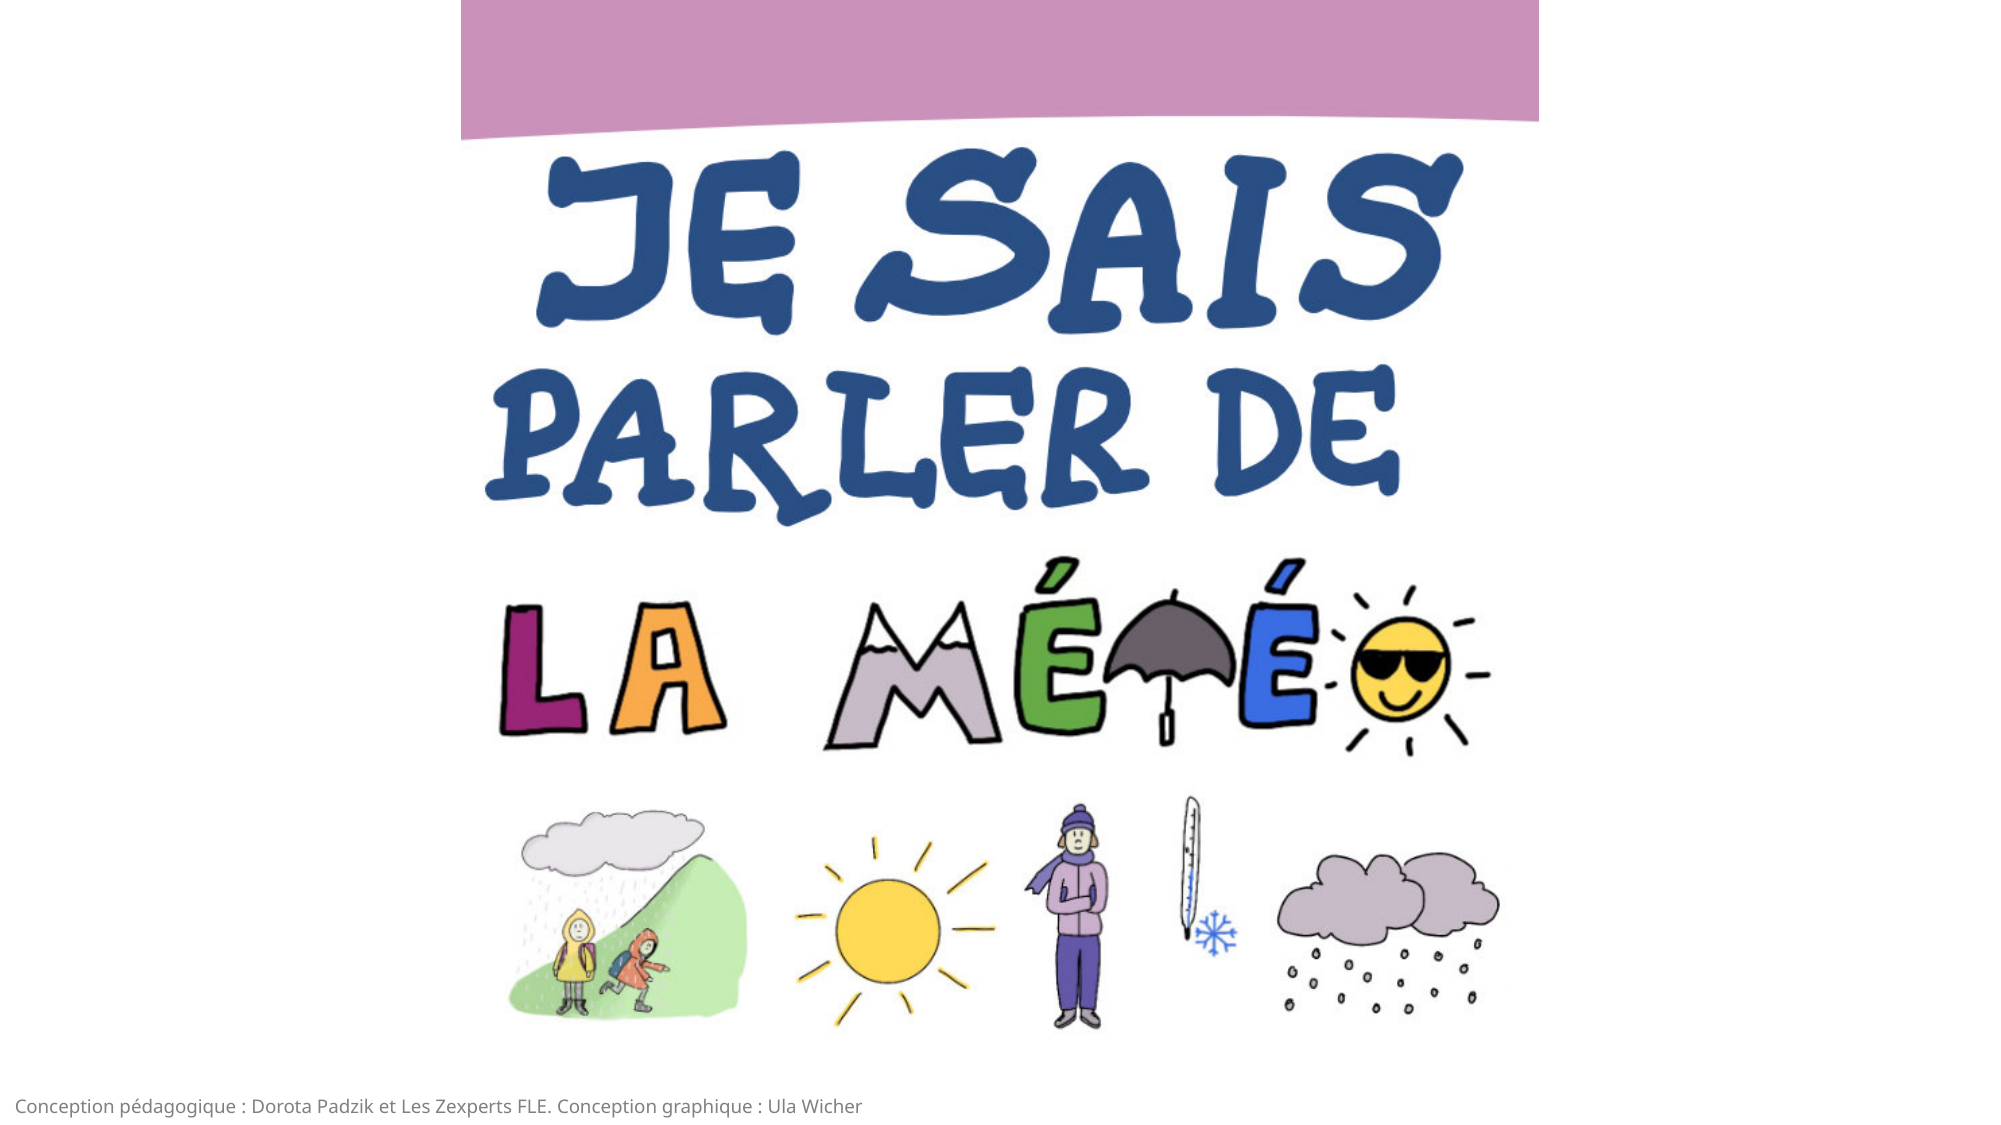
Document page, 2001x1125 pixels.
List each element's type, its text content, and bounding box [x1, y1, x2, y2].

picture [461, 0, 1539, 1078]
text_box Conception pédagogique : Dorota Padzik et Les Zexperts FLE. Conception graphique : Ula Wicher [0, 1087, 1000, 1125]
